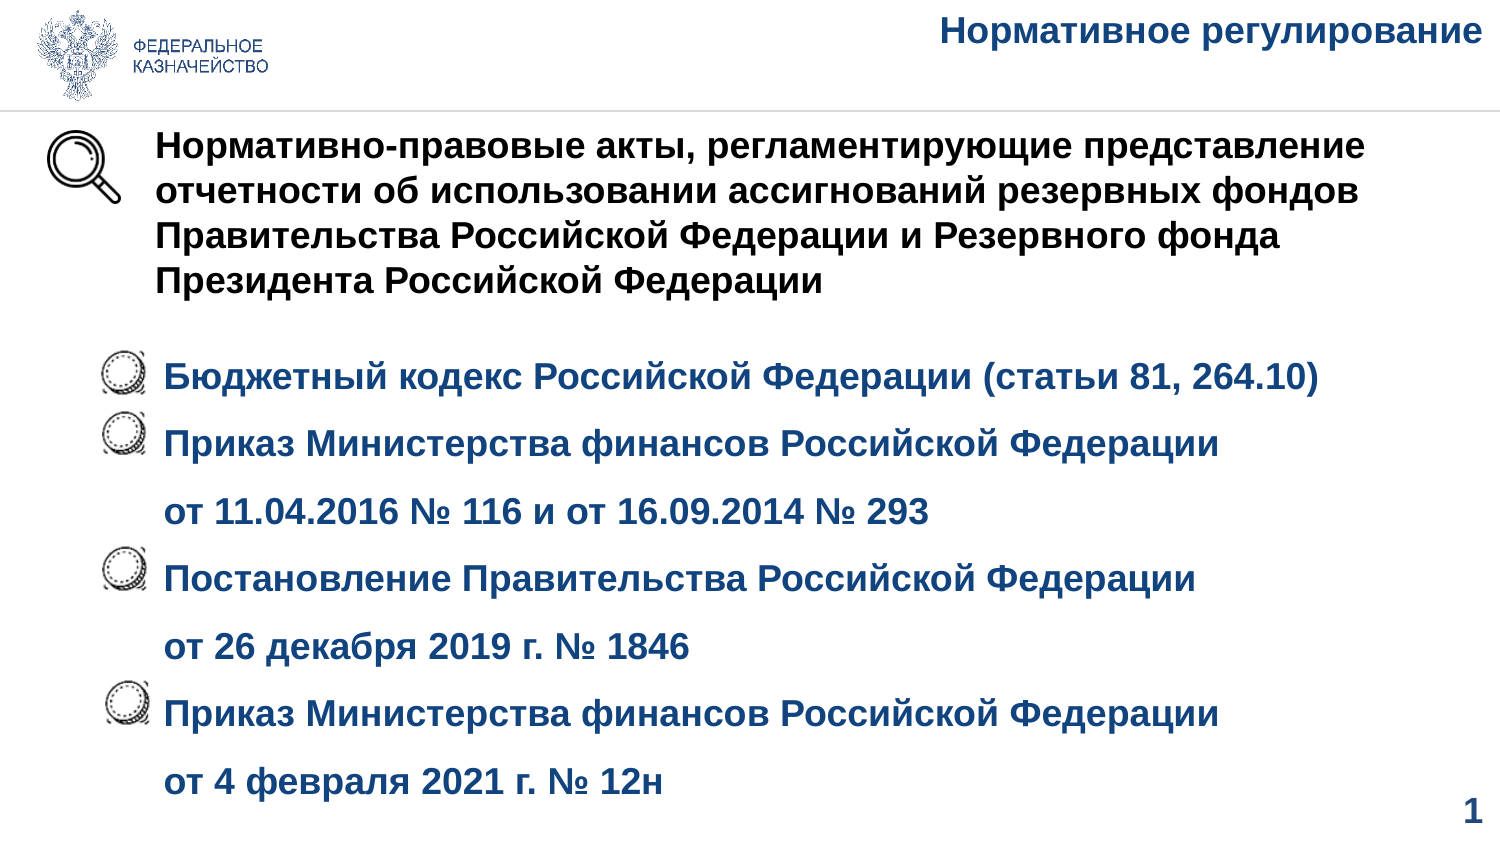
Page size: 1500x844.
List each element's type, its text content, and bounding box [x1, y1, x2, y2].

picture [46, 130, 121, 205]
picture [37, 10, 268, 101]
picture [93, 341, 156, 464]
title Нормативное регулирование [771, 5, 1484, 52]
text_box Бюджетный кодекс Российской Федерации (статьи 81, 264.10) Приказ Министерства финансов Российской Федерации от 11.04.2016 № 116 и от 16.09.2014 № 293 Постановление Правительства Российской Федерации от 26 декабря 2019 г. № 1846 Приказ Министерства финансов Российской Федерации от 4 февраля 2021 г. № 12н [120, 321, 1354, 810]
picture [97, 671, 159, 733]
picture [93, 537, 156, 599]
text_box Нормативно-правовые акты, регламентирующие представление отчетности об использовании ассигнований резервных фондов Правительства Российской Федерации и Резервного фонда Президента Российской Федерации [140, 114, 1382, 309]
slide_number 1 [1138, 786, 1484, 831]
